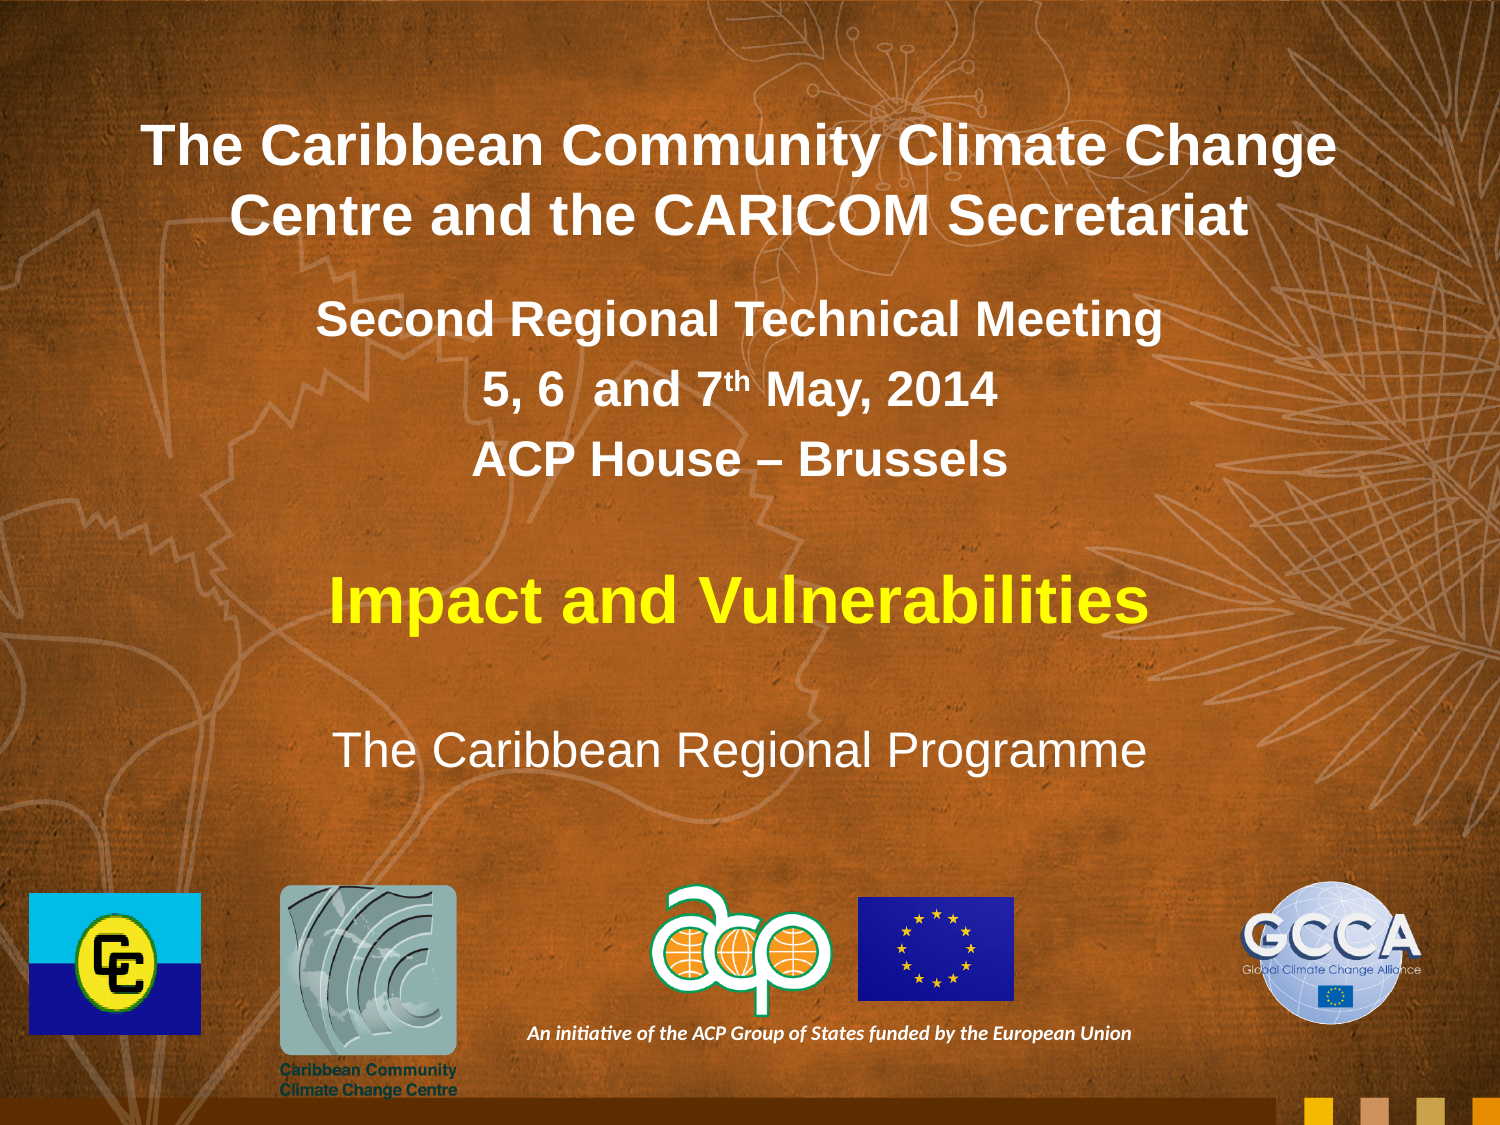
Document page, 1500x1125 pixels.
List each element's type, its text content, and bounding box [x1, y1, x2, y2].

picture [0, 0, 1500, 1125]
subtitle The Caribbean Community Climate Change Centre and the CARICOM Secretariat Second Regional Technical Meeting 5, 6 and 7th May, 2014 ACP House – Brussels Impact and Vulnerabilities The Caribbean Regional Programme [26, 99, 1454, 285]
text_box [52, 833, 467, 1047]
